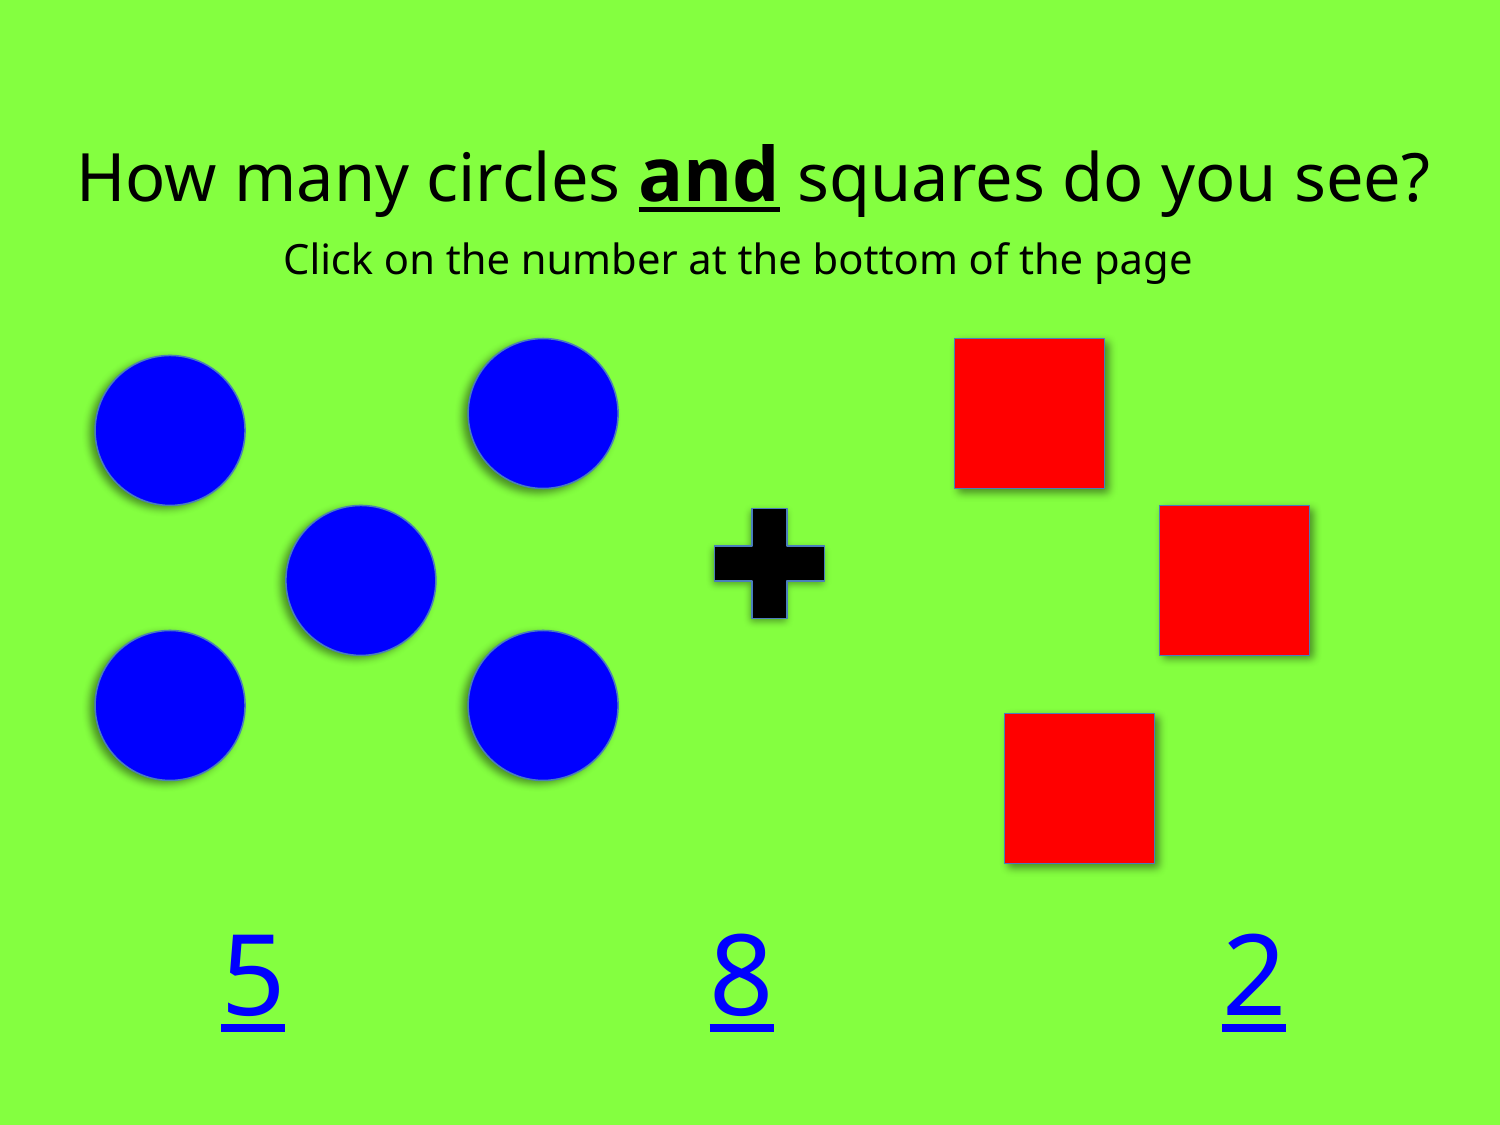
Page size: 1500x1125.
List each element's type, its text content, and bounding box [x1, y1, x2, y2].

text_box [714, 508, 825, 619]
text_box 2 [1207, 895, 1302, 1064]
text_box [94, 629, 246, 782]
text_box 5 [222, 1025, 284, 1031]
text_box [1159, 505, 1310, 656]
text_box [94, 354, 246, 507]
text_box [467, 629, 619, 782]
text_box [954, 338, 1105, 489]
text_box 5 [229, 935, 278, 1016]
text_box [1004, 713, 1155, 864]
text_box [285, 504, 437, 657]
text_box Click on the number at the bottom of the page [268, 224, 1208, 290]
text_box How many circles and squares do you see? [61, 118, 1446, 224]
text_box [467, 337, 619, 490]
text_box 8 [694, 895, 789, 1064]
